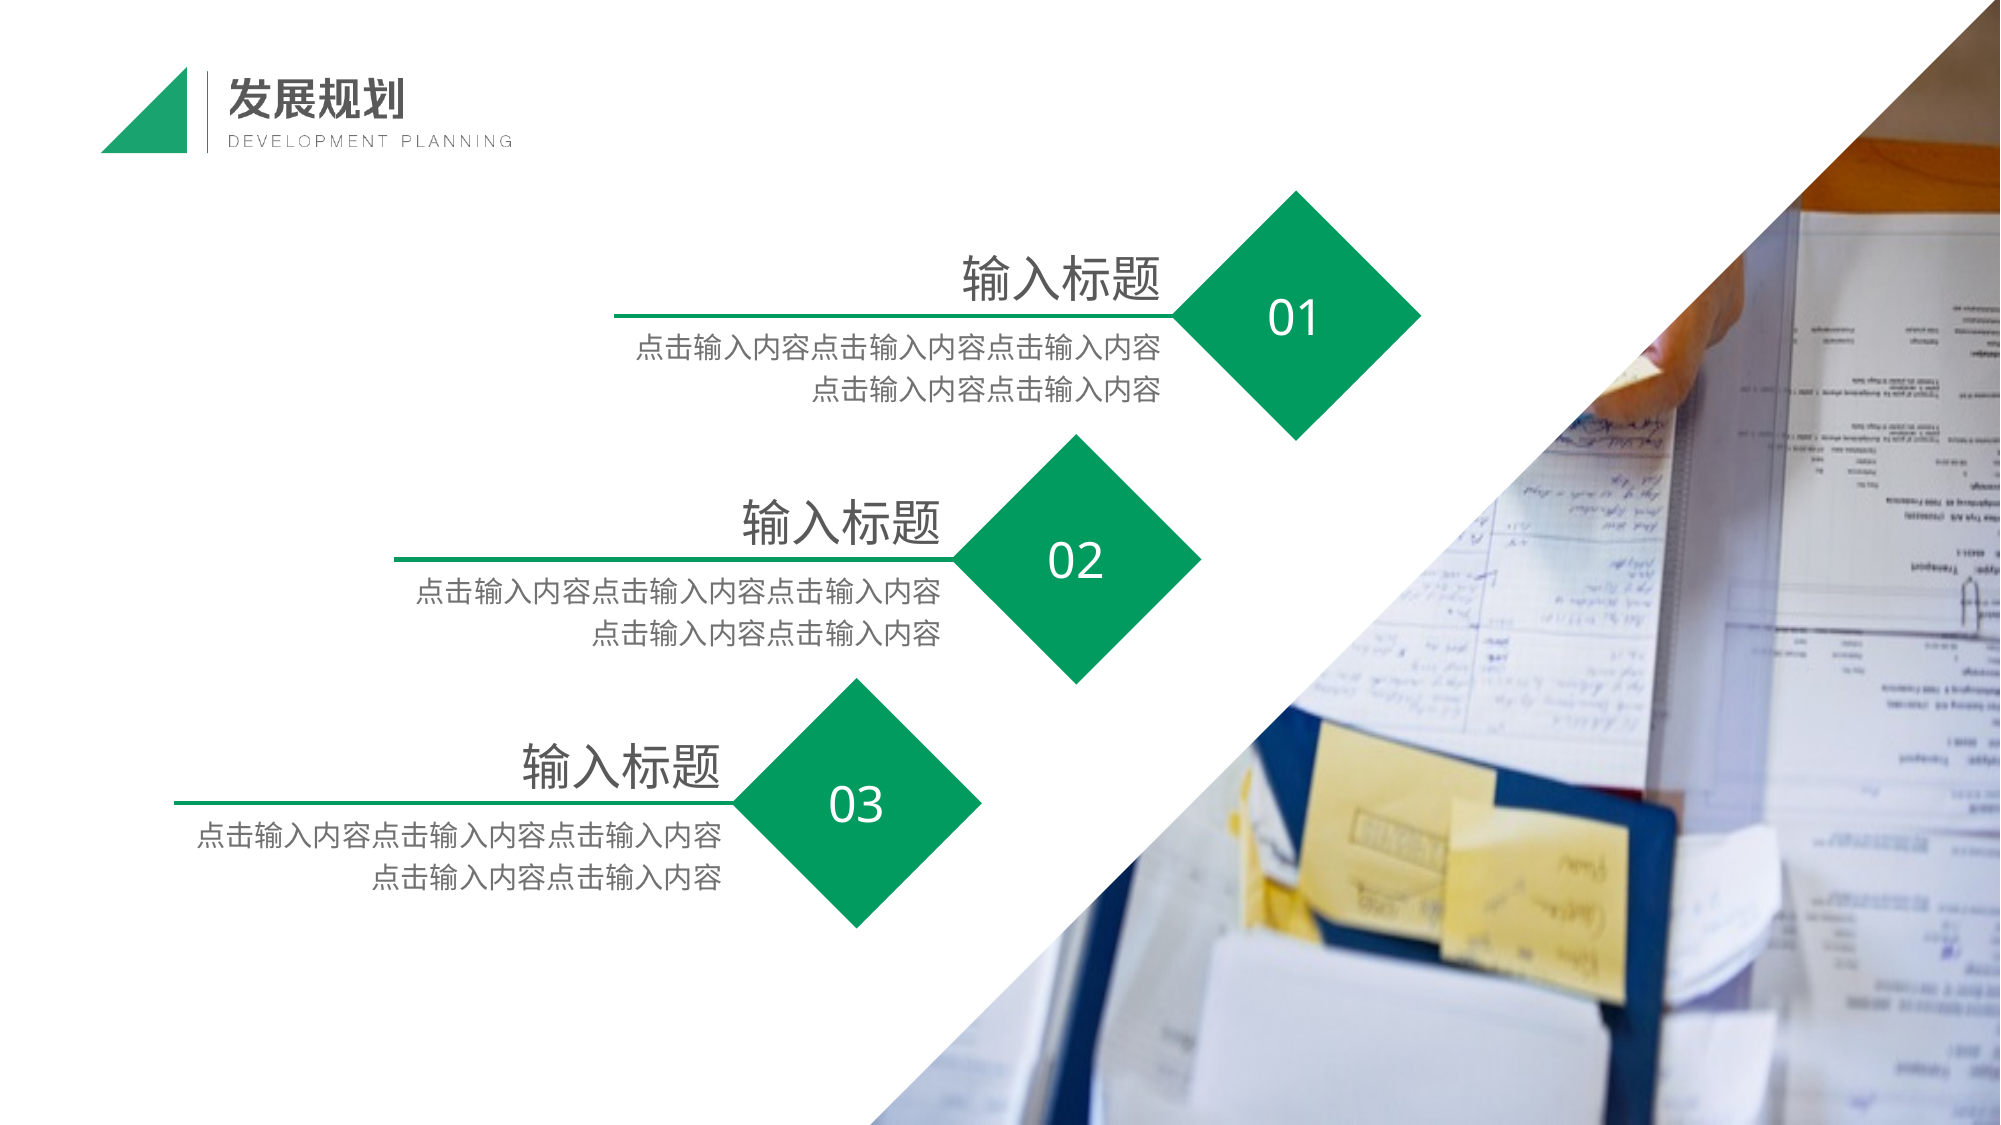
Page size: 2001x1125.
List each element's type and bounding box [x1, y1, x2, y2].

text_box [394, 470, 1165, 659]
text_box [868, 0, 2000, 1125]
picture [200, 59, 528, 161]
text_box [98, 64, 188, 155]
text_box [613, 227, 1385, 416]
text_box [174, 714, 946, 903]
